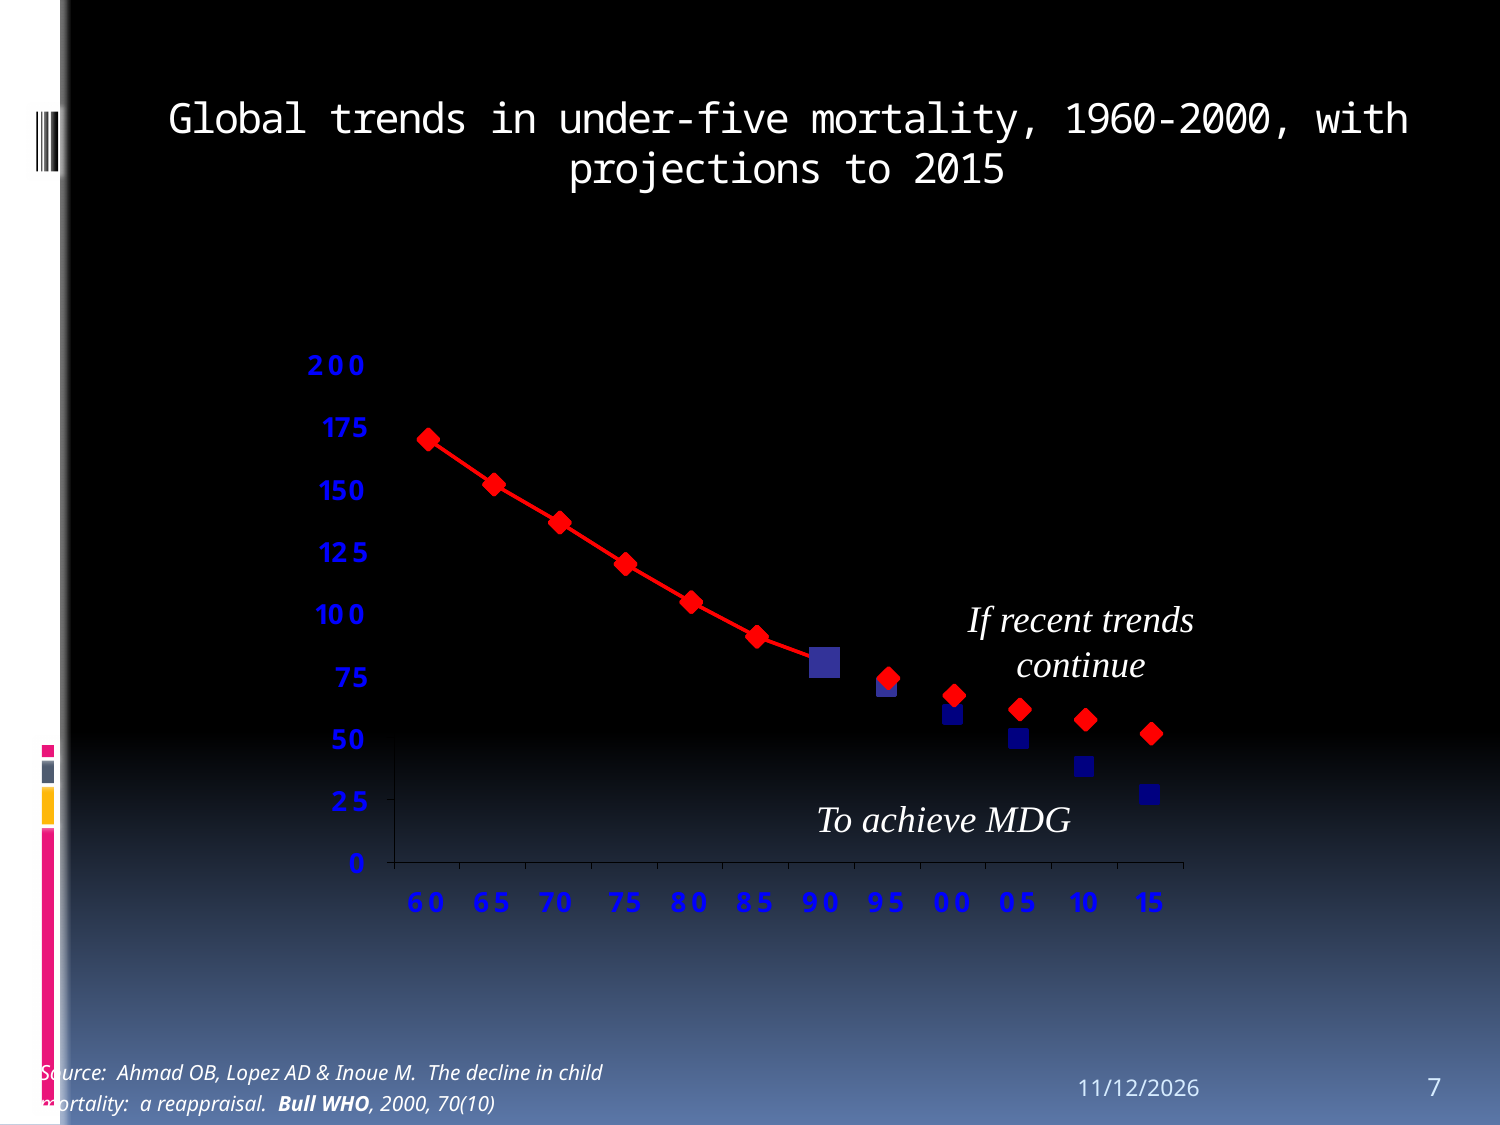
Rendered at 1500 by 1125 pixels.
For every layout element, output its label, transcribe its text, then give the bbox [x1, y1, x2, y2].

slide_number 7 [1412, 1052, 1488, 1113]
title Global trends in under-five mortality, 1960-2000, with projections to 2015 [150, 83, 1425, 234]
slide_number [1062, 1052, 1412, 1113]
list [199, 224, 1263, 946]
text_box Source: Ahmad OB, Lopez AD & Inoue M. The decline in child mortality: a reappraisal. Bull WHO, 2000, 70(10) [24, 1052, 638, 1125]
